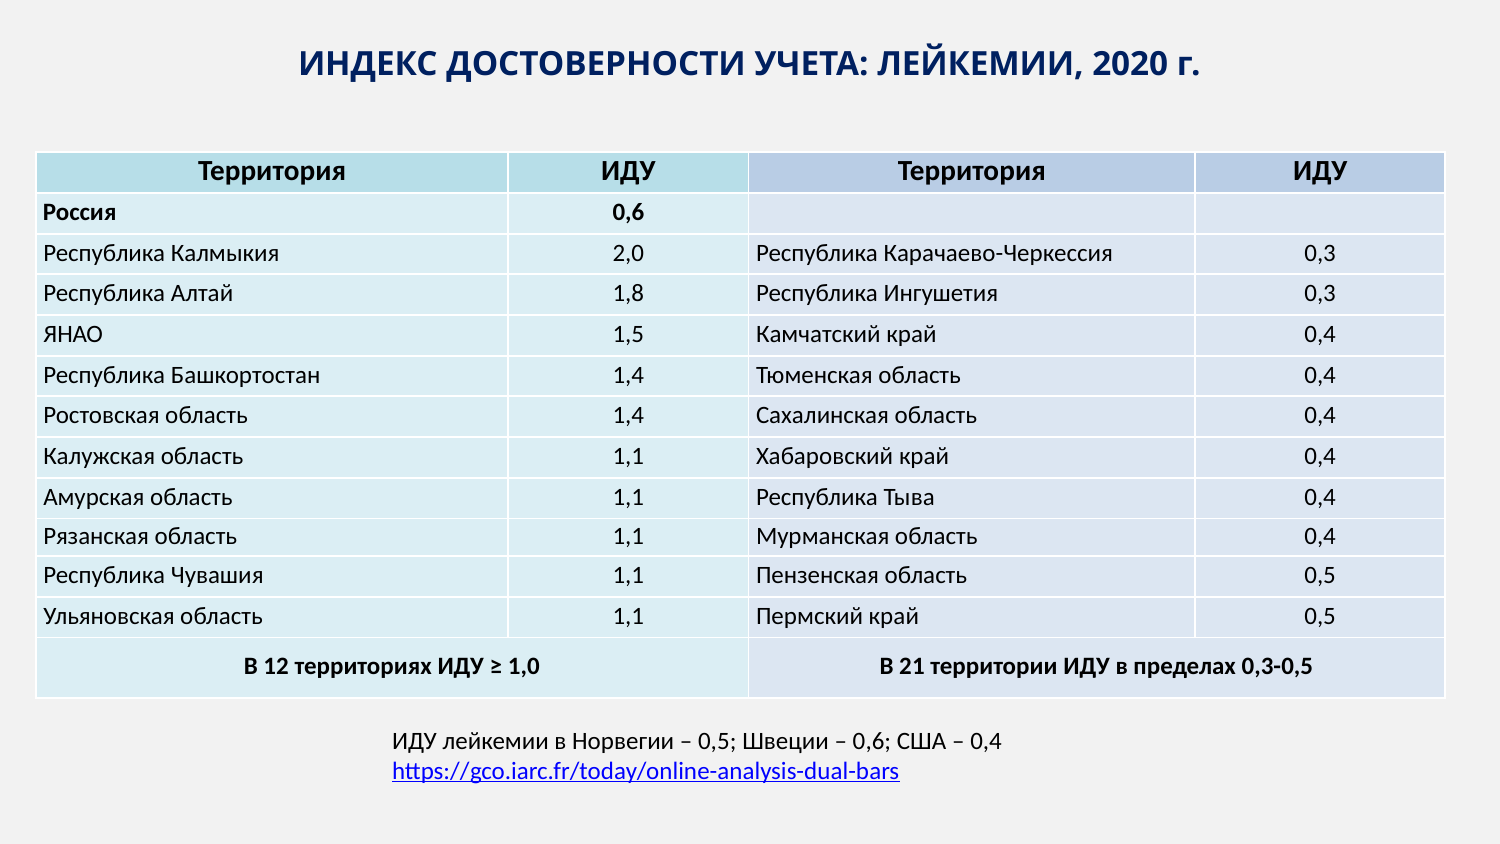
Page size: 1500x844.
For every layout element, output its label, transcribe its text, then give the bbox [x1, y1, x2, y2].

table_header Территория [37, 153, 507, 192]
table_cell Амурская область [37, 479, 507, 518]
table_cell Рязанская область [37, 519, 507, 555]
table_cell 1,8 [509, 275, 748, 314]
table_cell Камчатский край [749, 316, 1194, 355]
table_cell 0,3 [1196, 235, 1444, 273]
text_box ИДУ лейкемии в Норвегии – 0,5; Швеции – 0,6; США – 0,4 https://gco.iarc.fr/today/online-analysis-dual-bars [377, 716, 1104, 822]
table_cell 1,1 [509, 438, 748, 477]
table_cell 0,4 [1196, 357, 1444, 395]
table_cell 1,1 [509, 519, 748, 555]
table_cell Хабаровский край [749, 438, 1194, 477]
table_cell Республика Тыва [749, 479, 1194, 518]
table_cell Республика Башкортостан [37, 357, 507, 395]
title ИНДЕКС ДОСТОВЕРНОСТИ УЧЕТА: ЛЕЙКЕМИИ, 2020 г. [75, 33, 1425, 92]
table_cell Пермский край [749, 598, 1194, 637]
table_cell 1,1 [509, 479, 748, 518]
table_cell Мурманская область [749, 519, 1194, 555]
table_header Территория [749, 153, 1194, 192]
table_cell 0,4 [1196, 397, 1444, 436]
table_cell 0,3 [1196, 275, 1444, 314]
table_cell Республика Чувашия [37, 557, 507, 596]
table_cell 0,5 [1196, 598, 1444, 637]
table_cell 0,6 [509, 194, 748, 233]
table_cell 0,4 [1196, 438, 1444, 477]
table_cell 1,4 [509, 397, 748, 436]
table_cell 0,5 [1196, 557, 1444, 596]
table_cell Ростовская область [37, 397, 507, 436]
table_cell [749, 194, 1194, 233]
table_header ИДУ [1196, 153, 1444, 192]
table_header ИДУ [509, 153, 748, 192]
table_cell Пензенская область [749, 557, 1194, 596]
table_cell Республика Карачаево-Черкессия [749, 235, 1194, 273]
table_cell 1,4 [509, 357, 748, 395]
table_cell Республика Алтай [37, 275, 507, 314]
table_cell В 21 территории ИДУ в пределах 0,3-0,5 [749, 638, 1444, 697]
table_cell 1,5 [509, 316, 748, 355]
table_cell 1,1 [509, 598, 748, 637]
table_cell 2,0 [509, 235, 748, 273]
table_cell Республика Ингушетия [749, 275, 1194, 314]
table_cell [1196, 194, 1444, 233]
table_cell 0,4 [1196, 316, 1444, 355]
table_cell 1,1 [509, 557, 748, 596]
table_cell ЯНАО [37, 316, 507, 355]
table_cell Ульяновская область [37, 598, 507, 637]
table_cell 0,4 [1196, 479, 1444, 518]
table_cell Республика Калмыкия [37, 235, 507, 273]
table_cell Калужская область [37, 438, 507, 477]
table_cell Сахалинская область [749, 397, 1194, 436]
table_cell Тюменская область [749, 357, 1194, 395]
table_cell В 12 территориях ИДУ ≥ 1,0 [37, 638, 748, 697]
table_cell 0,4 [1196, 519, 1444, 555]
table_cell Россия [37, 194, 507, 233]
